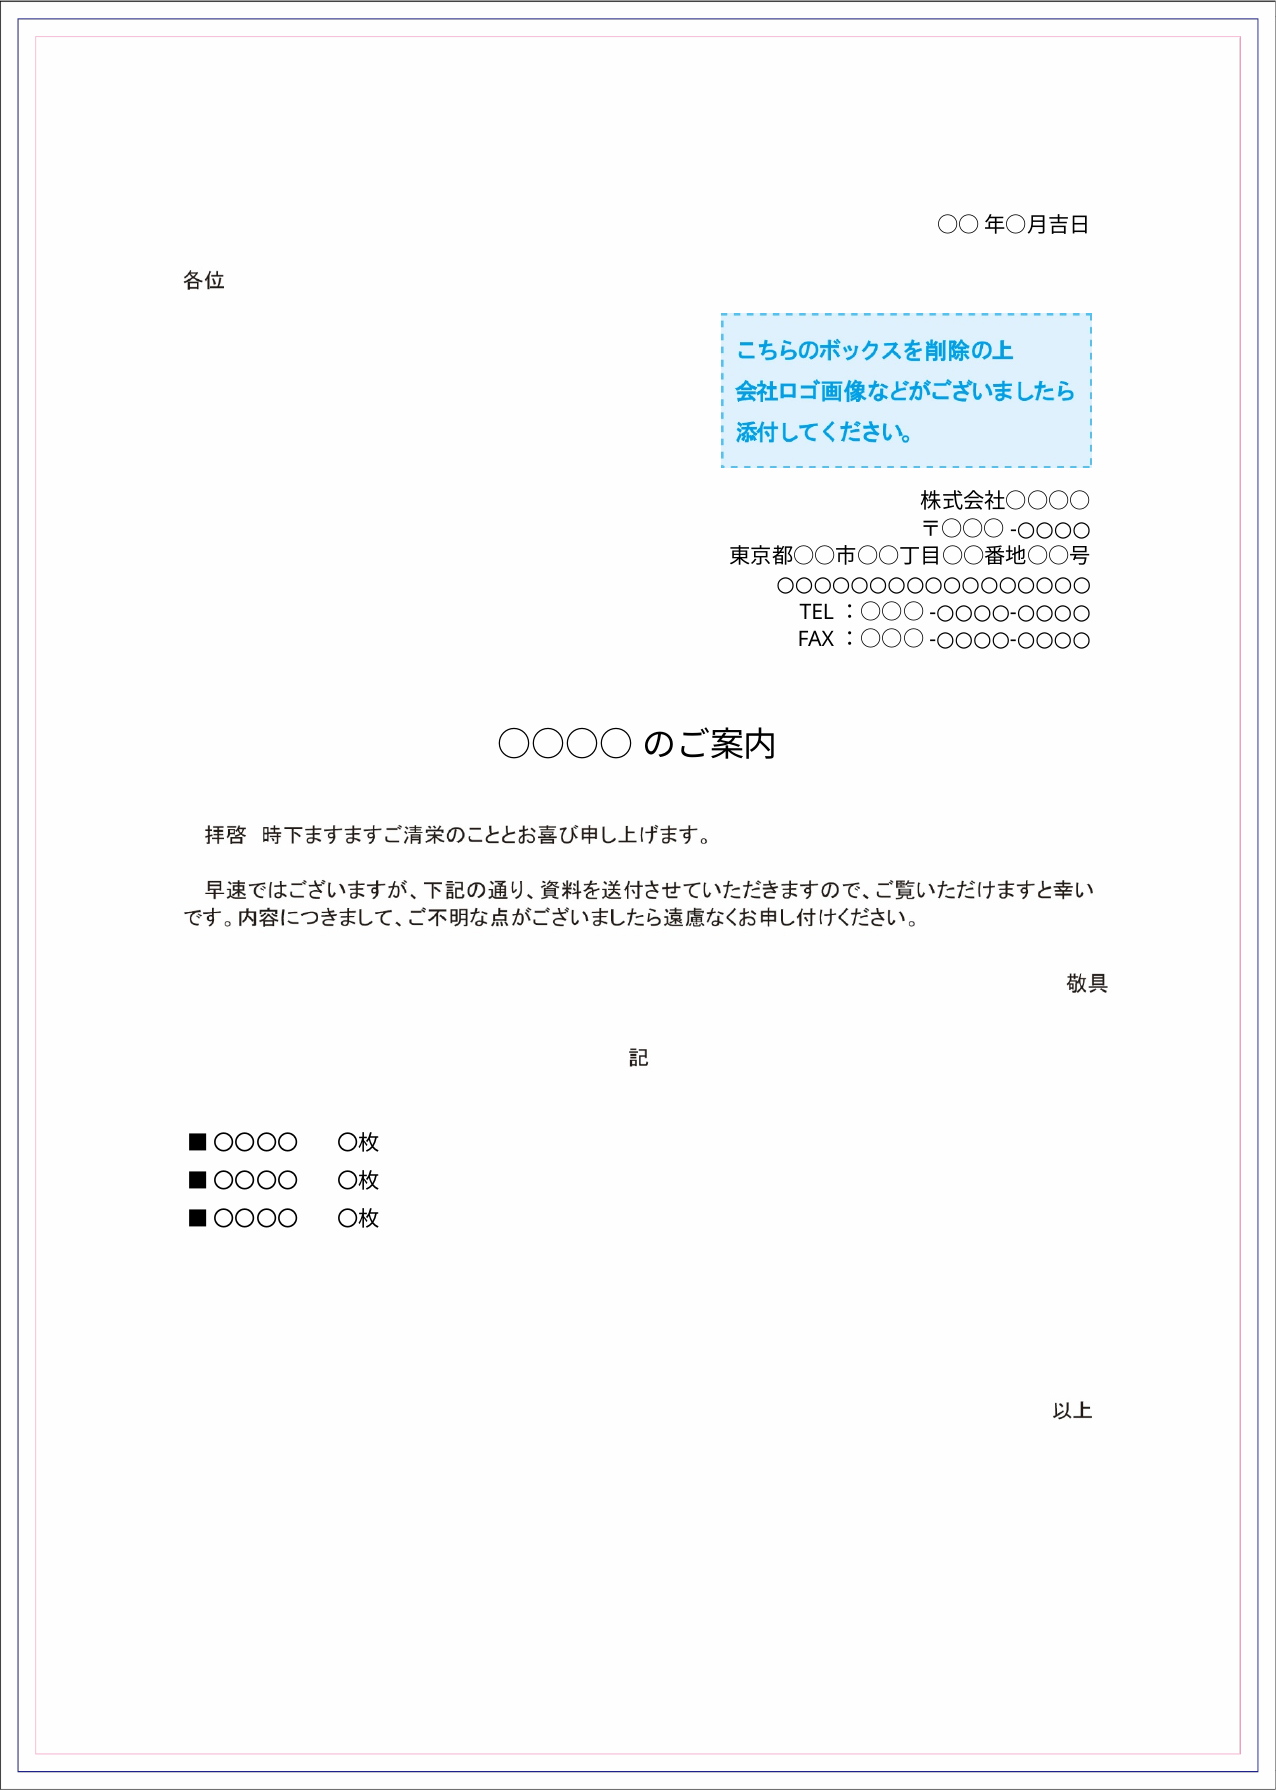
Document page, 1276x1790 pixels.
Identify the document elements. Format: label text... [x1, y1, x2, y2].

text_box ○○○○のご案内 [5, 715, 1271, 771]
text_box ○○年○月吉日 [585, 203, 1106, 244]
text_box ■〇〇〇〇 〇枚 ■〇〇〇〇 〇枚 ■〇〇〇〇 〇枚 [172, 1121, 1271, 1239]
picture [0, 0, 1276, 1790]
text_box 株式会社○○○○ 〒○○○-○○○○ 東京都○○市○○丁目○○番地○○号 ○○○○○○○○○○○○○○○○○ TEL：○○○-○○○○-○○○○ FAX：○○○-○○○○-○○○○ [585, 480, 1106, 659]
